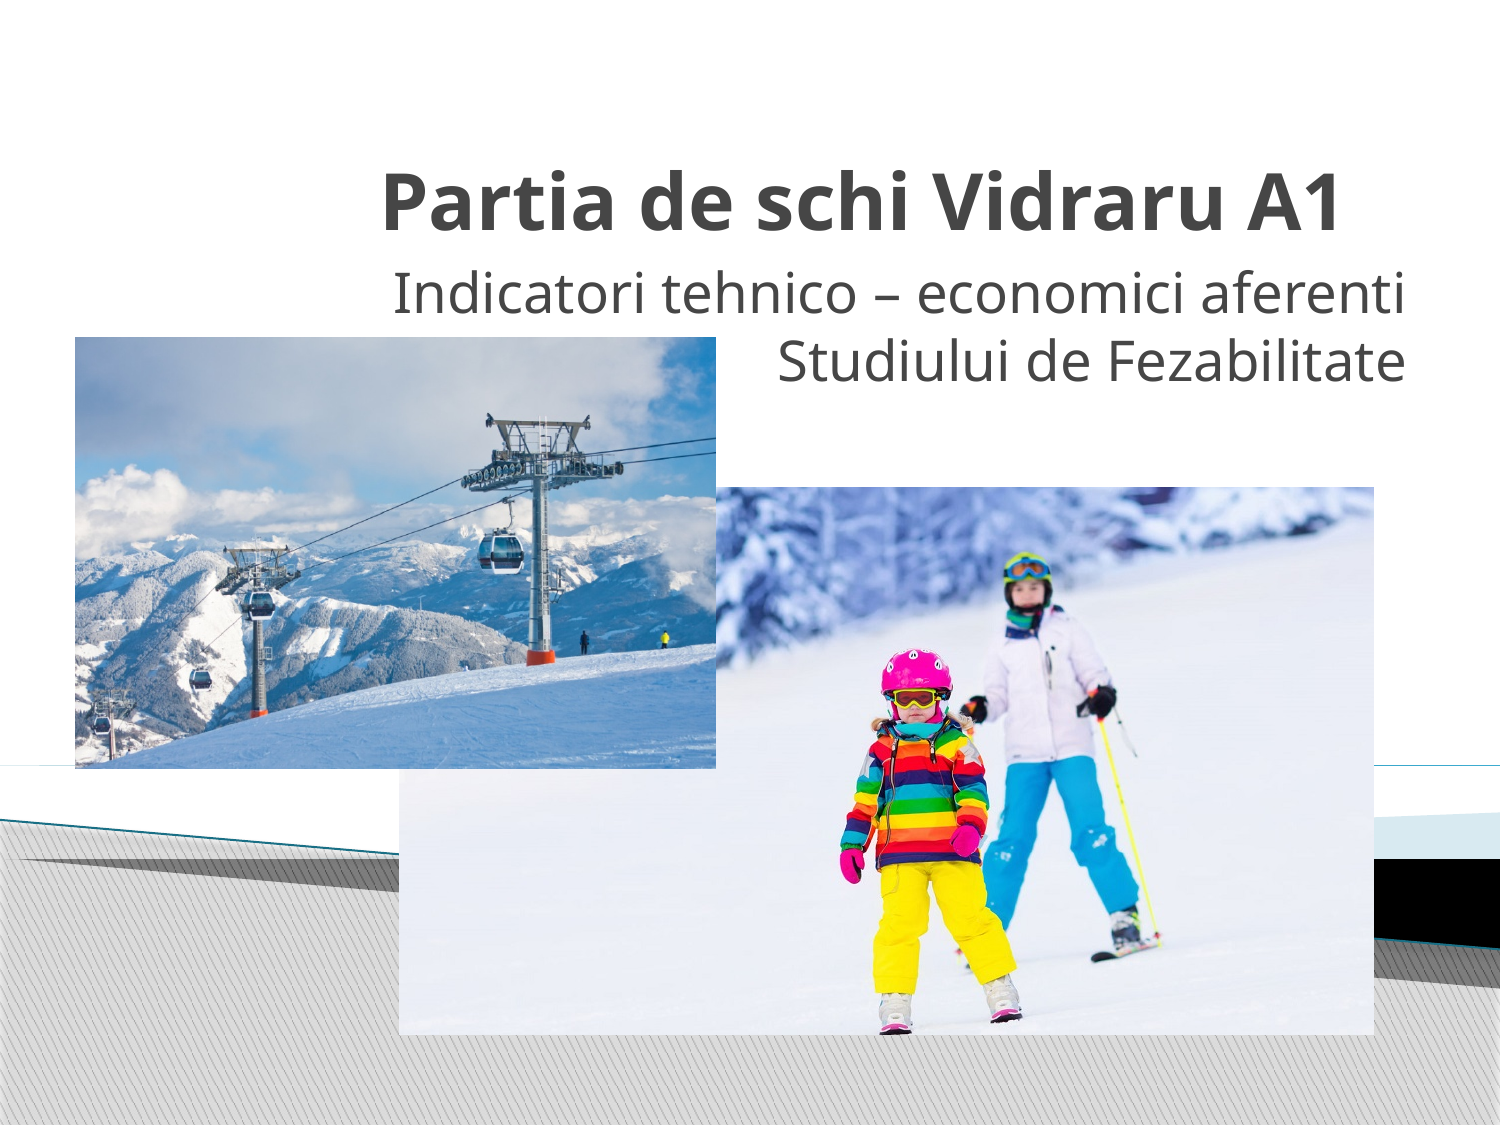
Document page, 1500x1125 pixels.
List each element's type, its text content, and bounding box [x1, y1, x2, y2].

picture [0, 337, 1500, 1036]
title Partia de schi Vidraru A1 [150, 87, 1363, 254]
subtitle Indicatori tehnico – economici aferenti Studiului de Fezabilitate [249, 249, 1425, 450]
